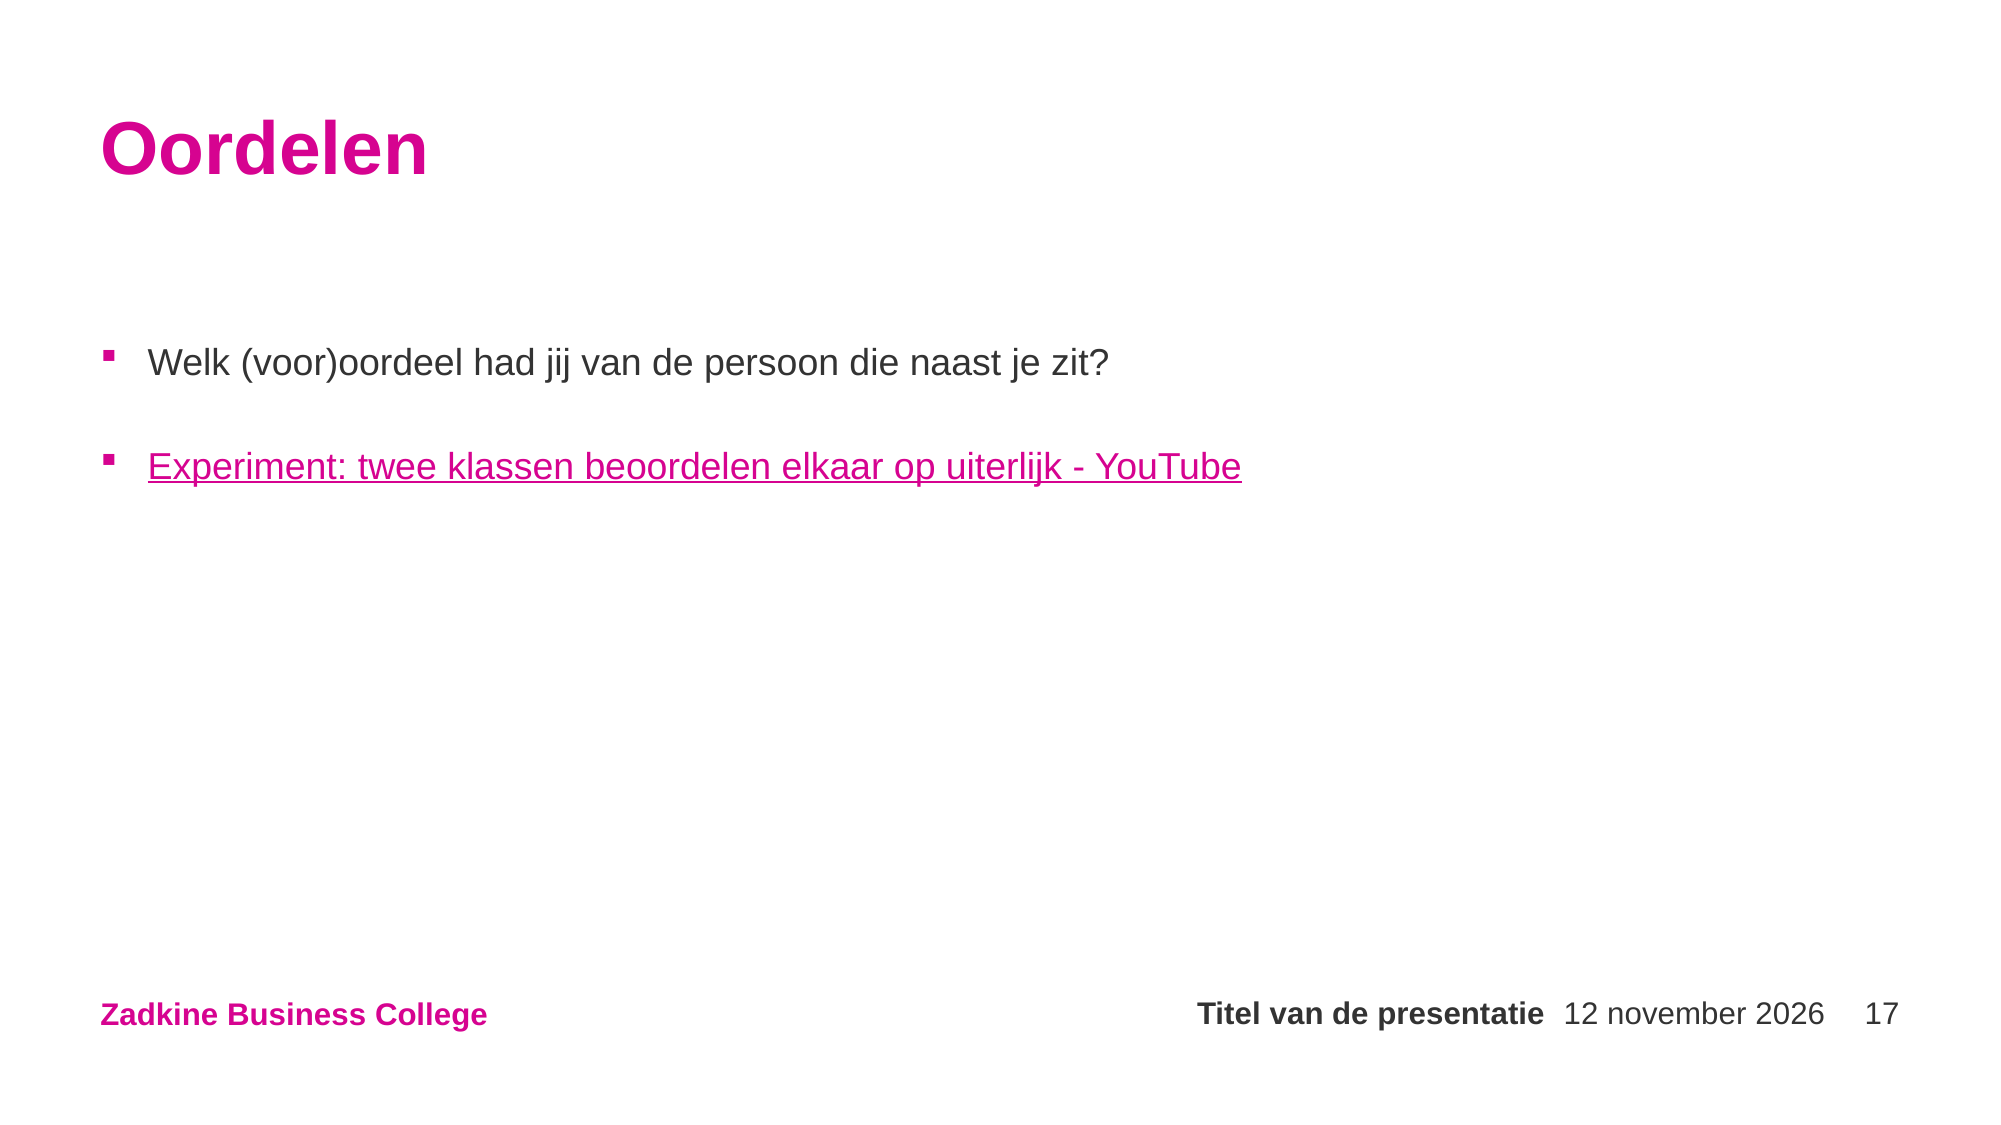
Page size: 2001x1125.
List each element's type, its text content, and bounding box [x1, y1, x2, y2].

list Welk (voor)oordeel had jij van de persoon die naast je zit? Experiment: twee klassen beoordelen elkaar op uiterlijk - YouTube [100, 331, 1900, 917]
footer Titel van de presentatie [870, 993, 1546, 1033]
title Oordelen [100, 100, 1900, 190]
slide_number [1546, 993, 1825, 1033]
slide_number 17 [1825, 993, 1900, 1033]
